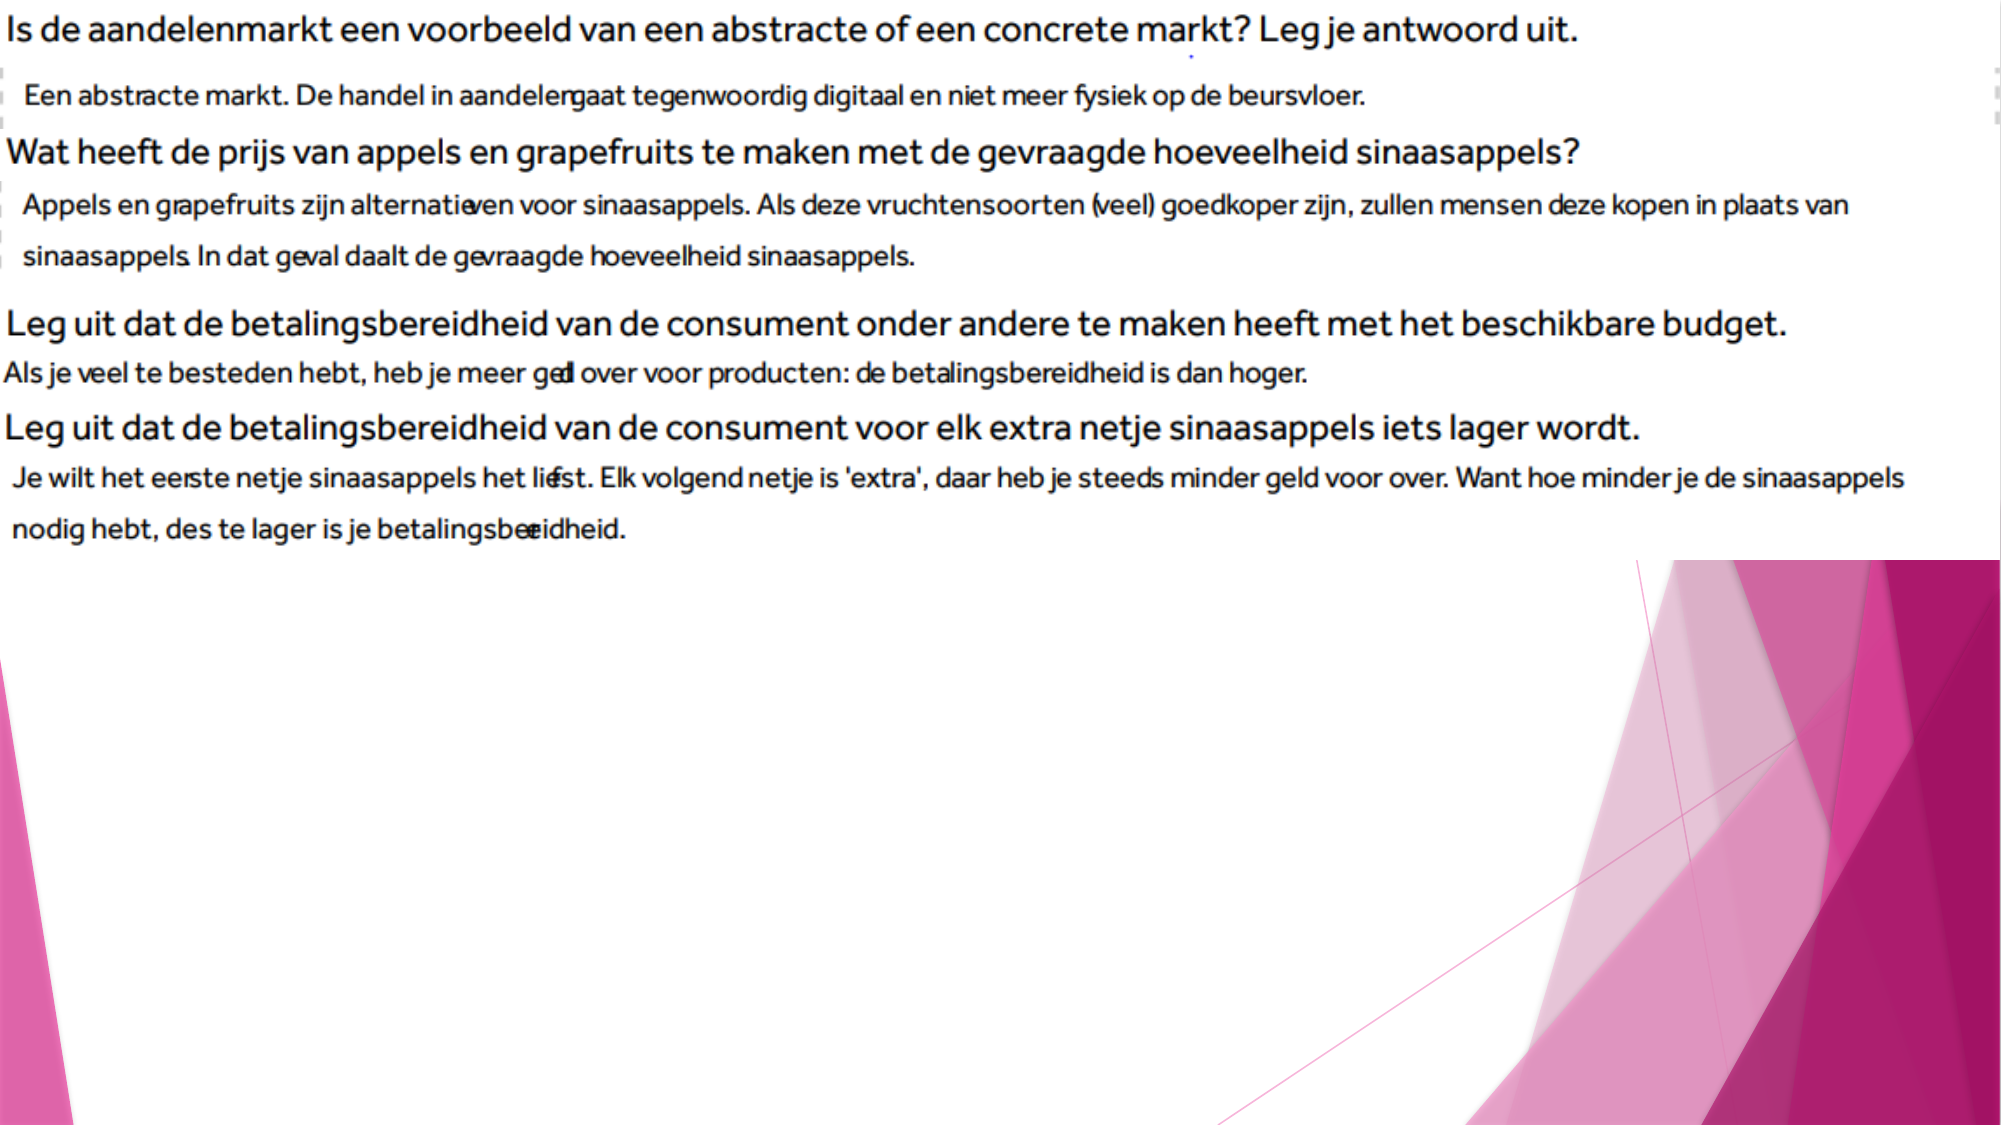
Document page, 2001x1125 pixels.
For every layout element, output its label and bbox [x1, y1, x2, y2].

picture [0, 0, 2000, 561]
